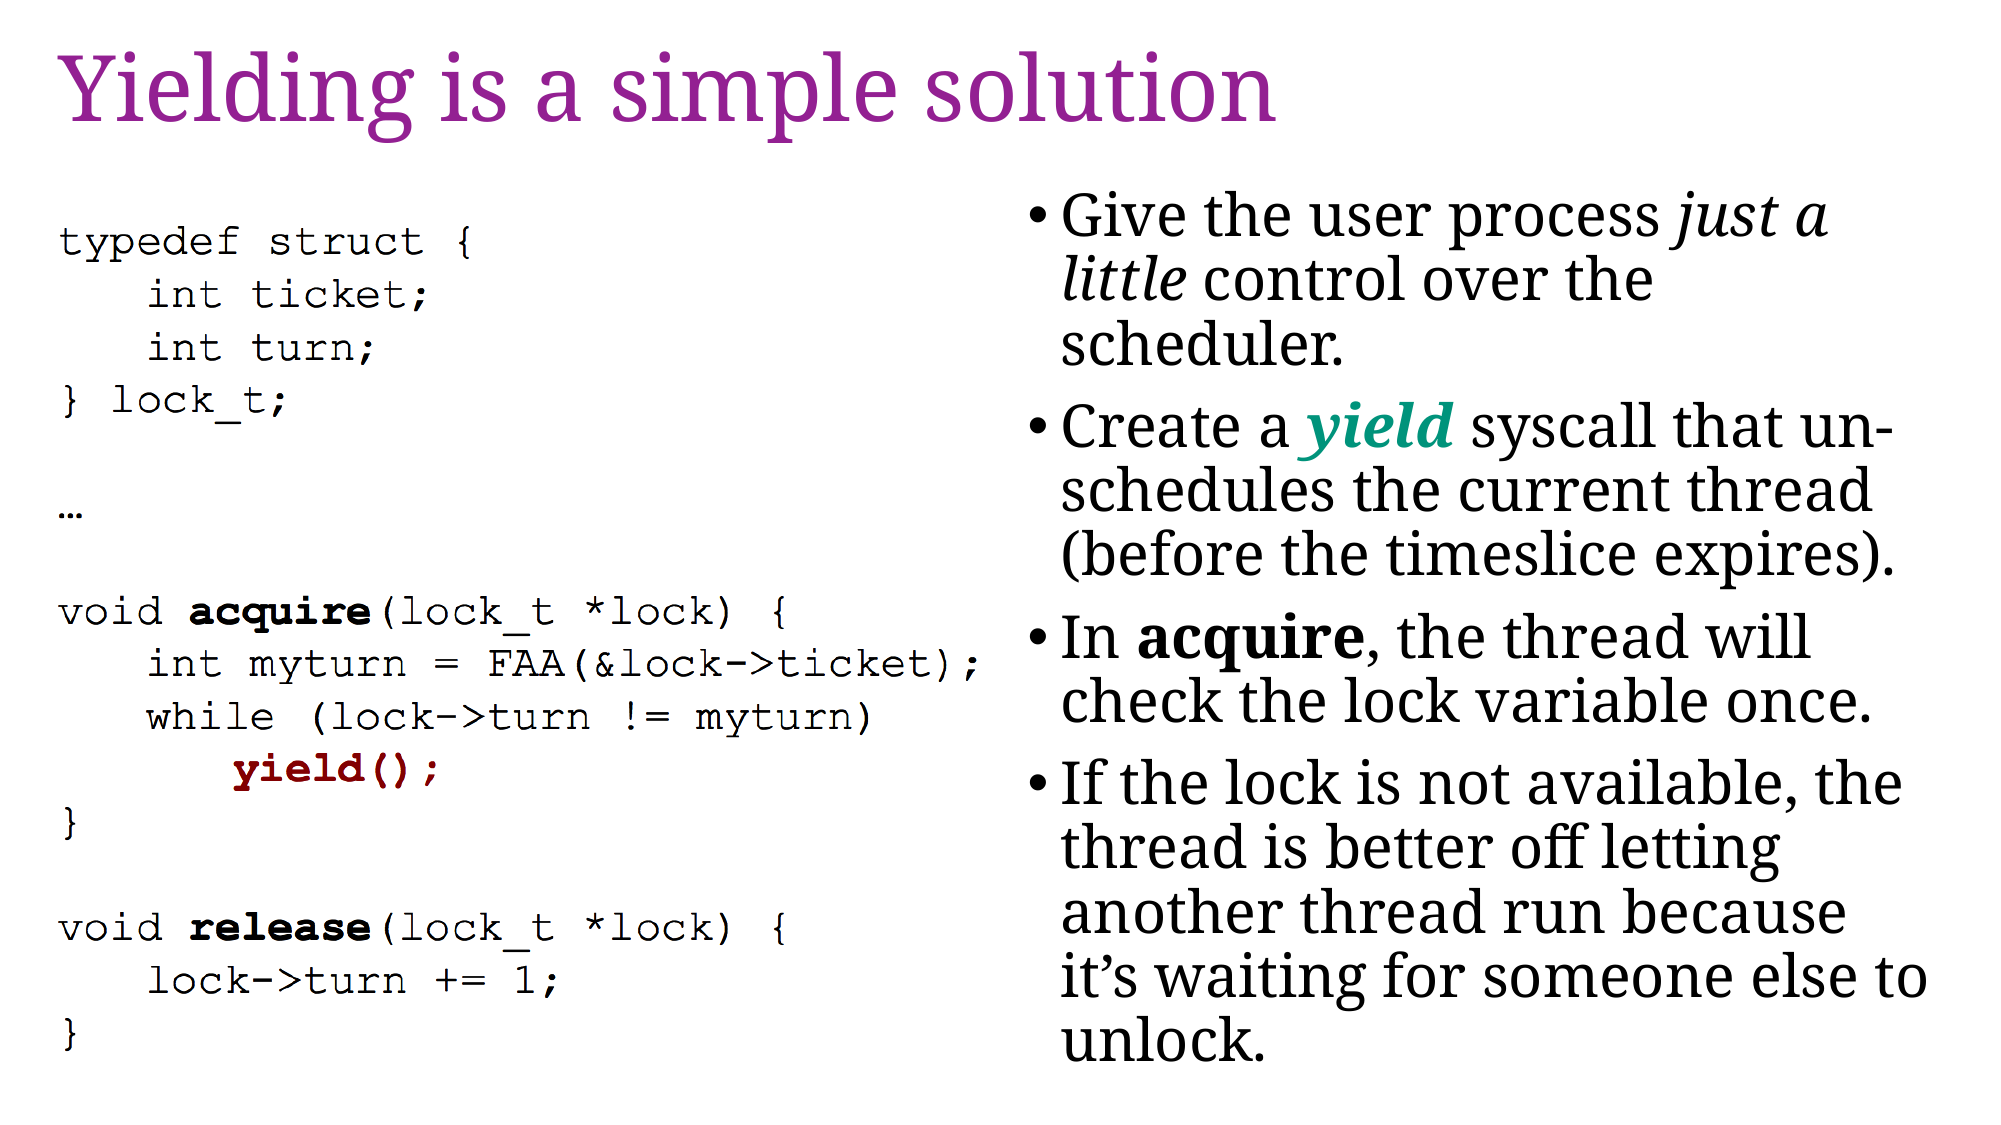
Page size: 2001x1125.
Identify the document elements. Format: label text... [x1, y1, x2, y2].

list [43, 213, 988, 1065]
list Give the user process just a little control over the scheduler. Create a yield syscall that un-schedules the current thread (before the timeslice expires). In acquire, the thread will check the lock variable once. If the lock is not available, the thread is better off letting another thread run because it’s waiting for someone else to unlock. [1012, 177, 1953, 1101]
title Yielding is a simple solution [43, 25, 1953, 158]
